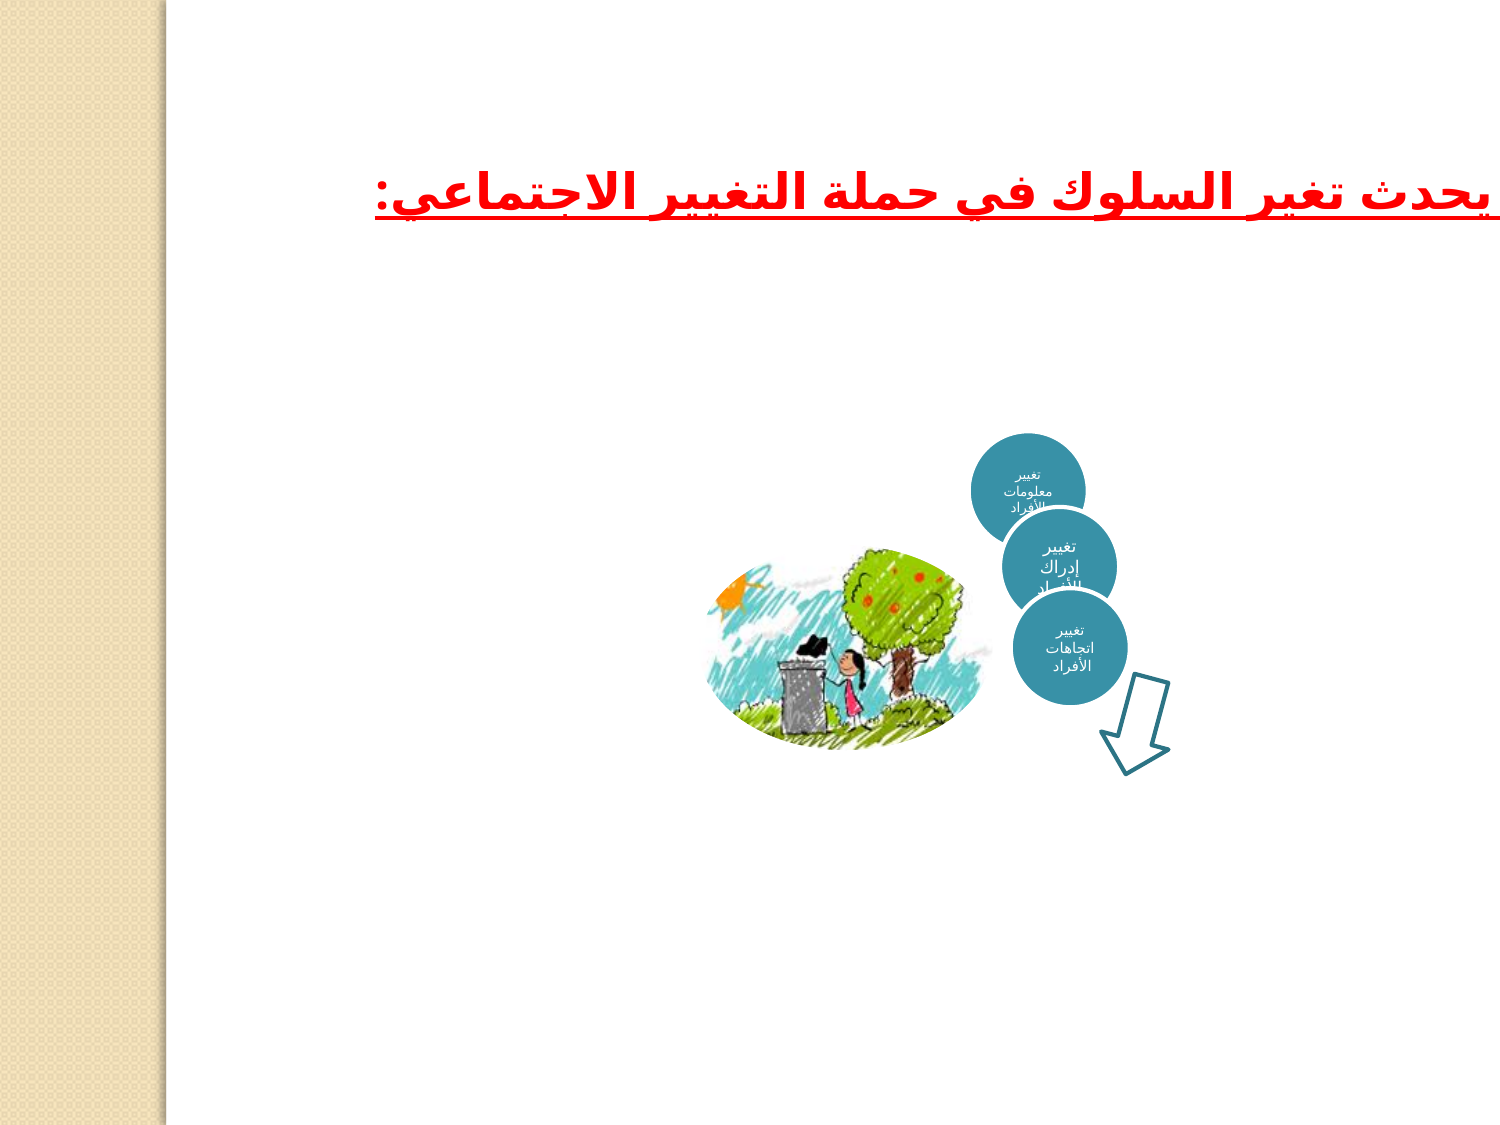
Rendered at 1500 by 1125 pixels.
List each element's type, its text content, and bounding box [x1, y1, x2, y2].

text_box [249, 228, 1442, 1067]
text_box كيف يحدث تغير السلوك في حملة التغيير الاجتماعي: [359, 152, 1500, 228]
